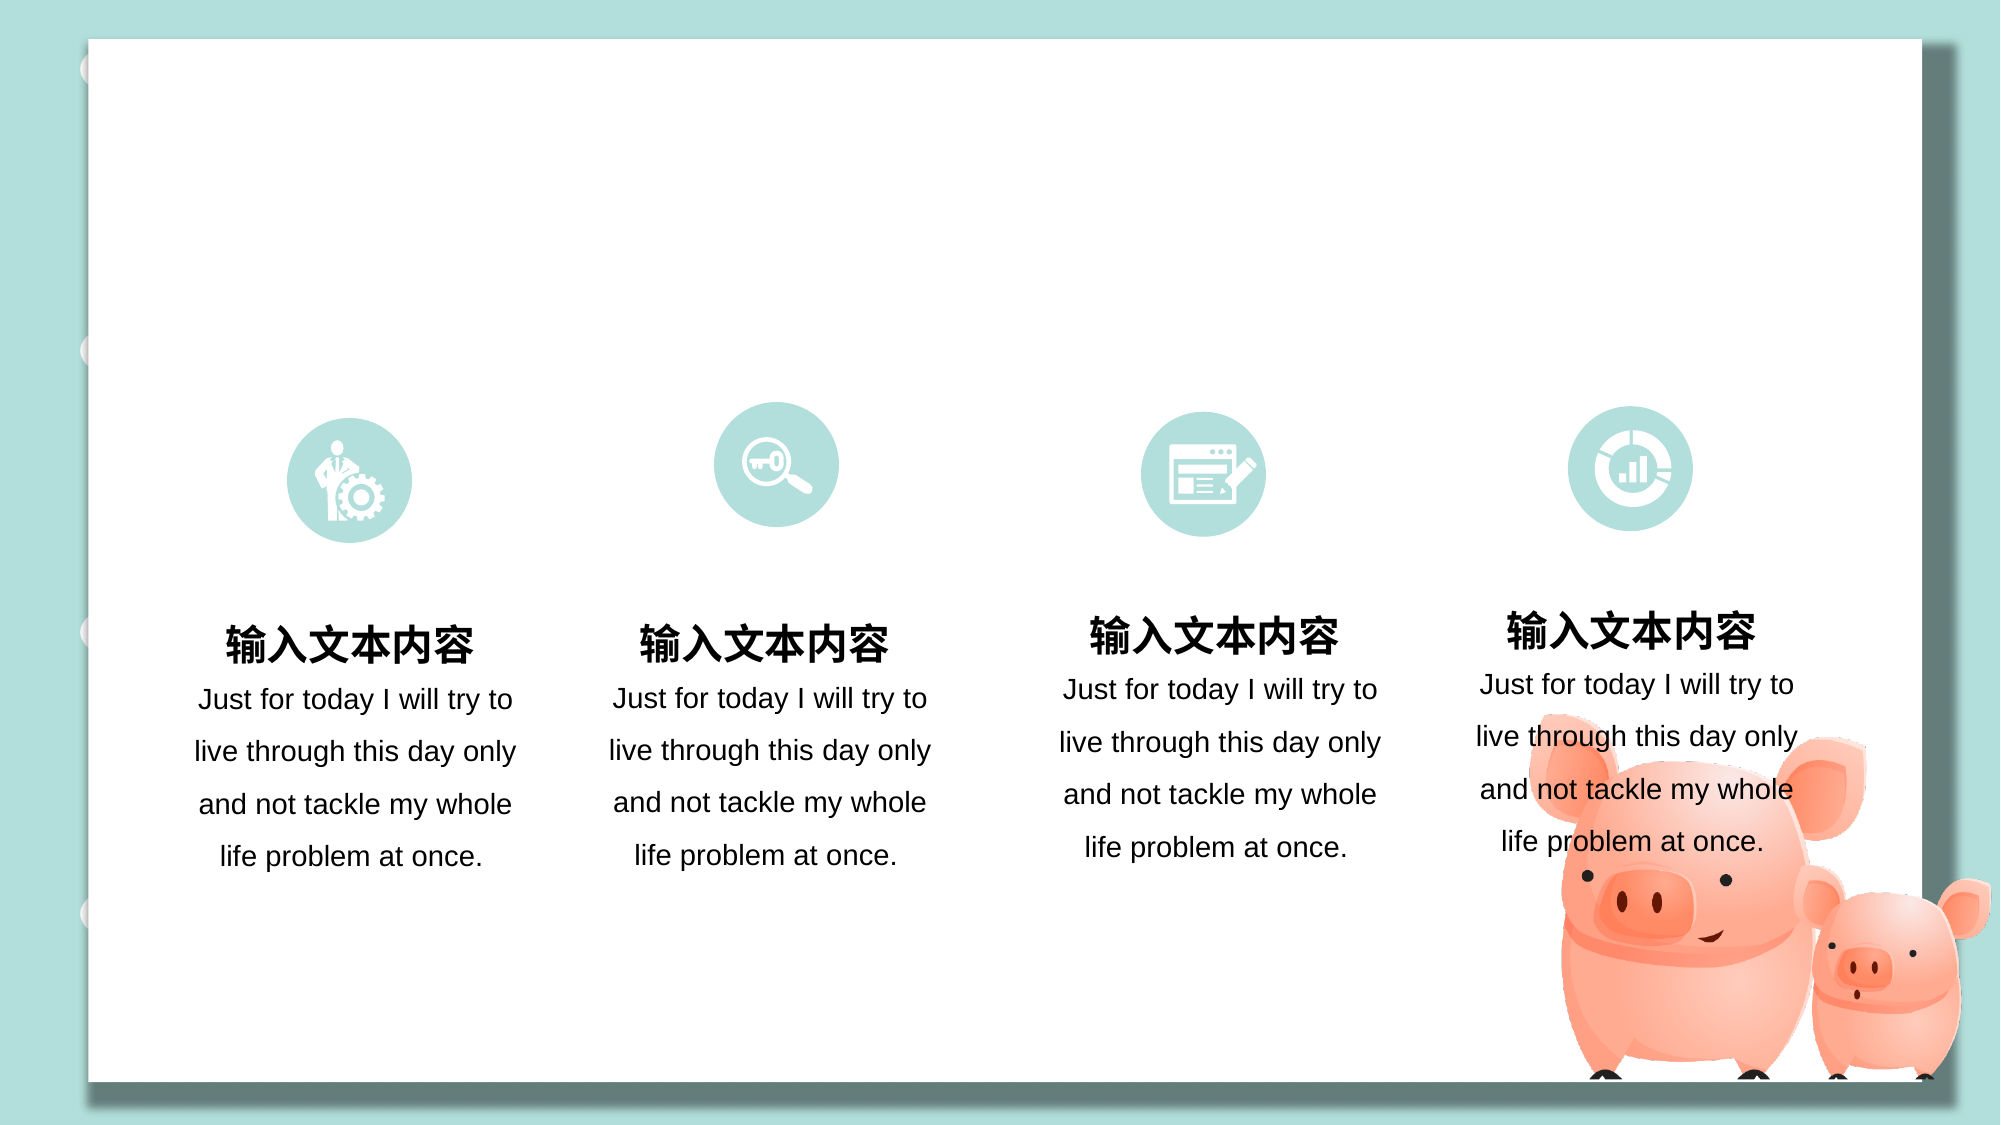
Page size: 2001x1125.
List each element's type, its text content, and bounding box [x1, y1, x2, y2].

text_box [1139, 410, 1267, 538]
text_box Just for today I will try to live through this day only and not tackle my whole life problem at once. [190, 662, 522, 873]
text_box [314, 440, 385, 521]
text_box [739, 434, 814, 495]
text_box [285, 416, 414, 544]
text_box 输入文本内容 [1054, 609, 1376, 660]
text_box [712, 401, 841, 529]
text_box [1169, 444, 1258, 505]
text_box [1589, 430, 1672, 507]
text_box Just for today I will try to live through this day only and not tackle my whole life problem at once. [1055, 653, 1387, 863]
text_box [1566, 405, 1694, 533]
text_box [87, 38, 1923, 1083]
picture [0, 0, 2001, 1125]
text_box Just for today I will try to live through this day only and not tackle my whole life problem at once. [1471, 647, 1803, 858]
text_box 输入文本内容 [190, 619, 511, 662]
text_box Just for today I will try to live through this day only and not tackle my whole life problem at once. [604, 661, 937, 872]
text_box 输入文本内容 [1471, 604, 1792, 647]
text_box 输入文本内容 [604, 618, 926, 661]
